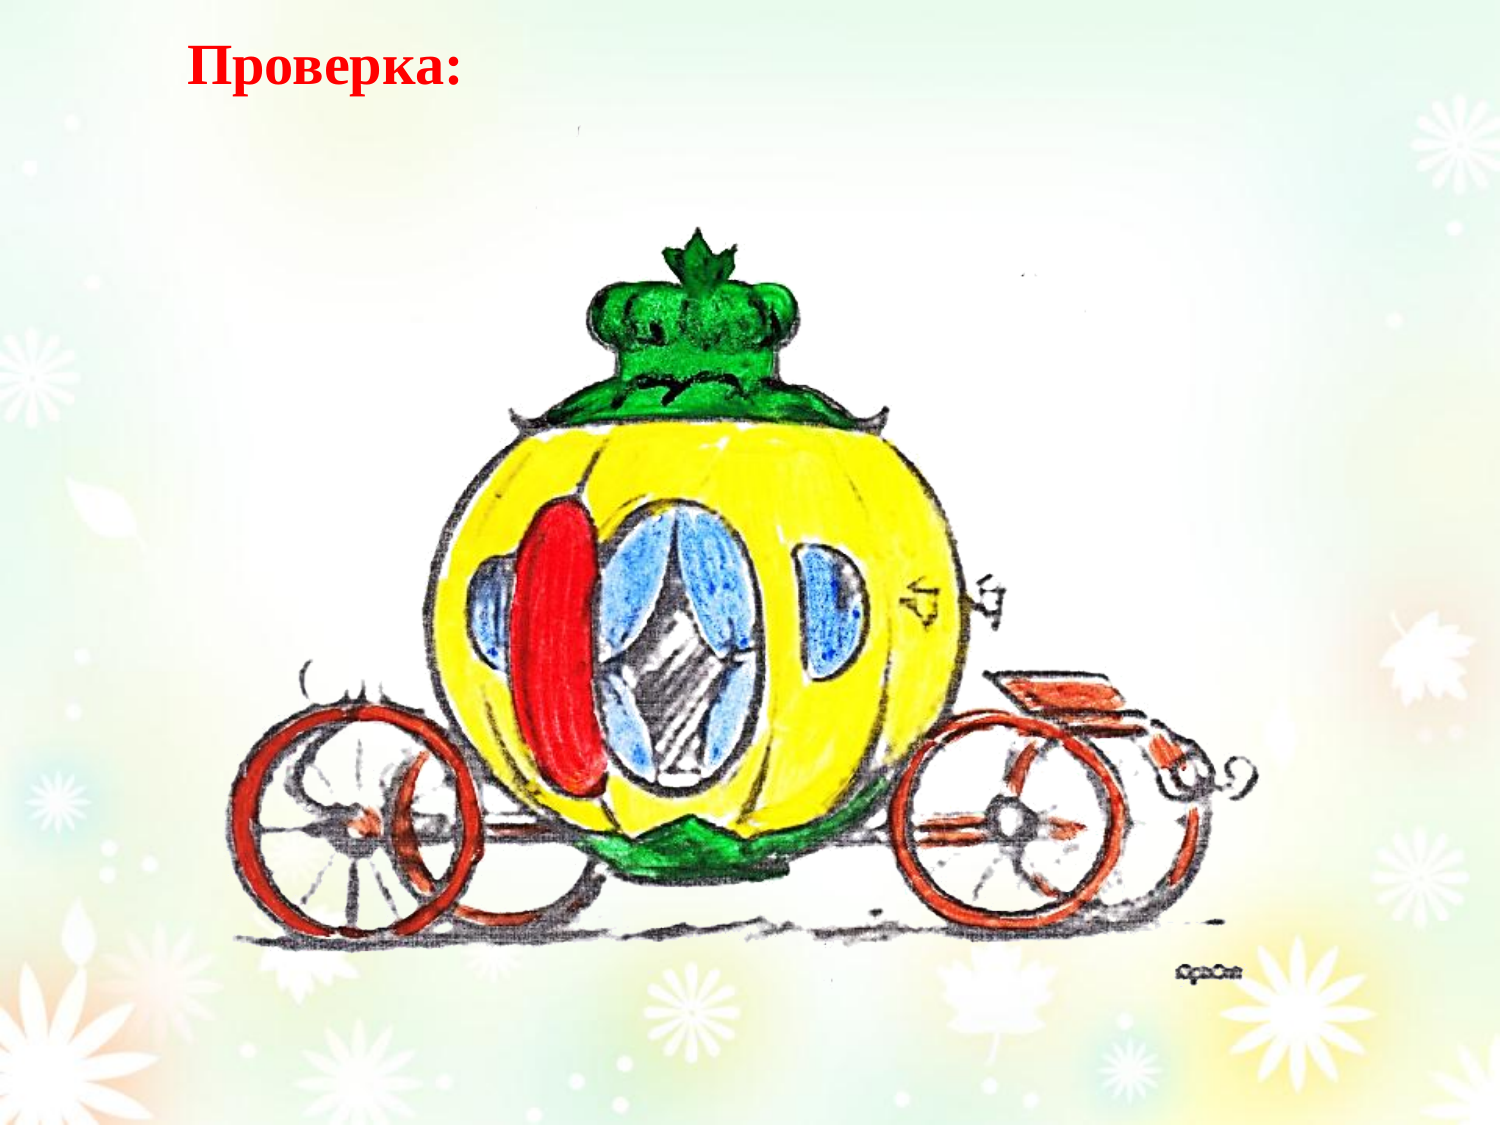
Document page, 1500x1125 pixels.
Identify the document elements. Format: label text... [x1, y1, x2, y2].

text_box Проверка: [172, 19, 480, 105]
picture [0, 0, 1500, 1125]
